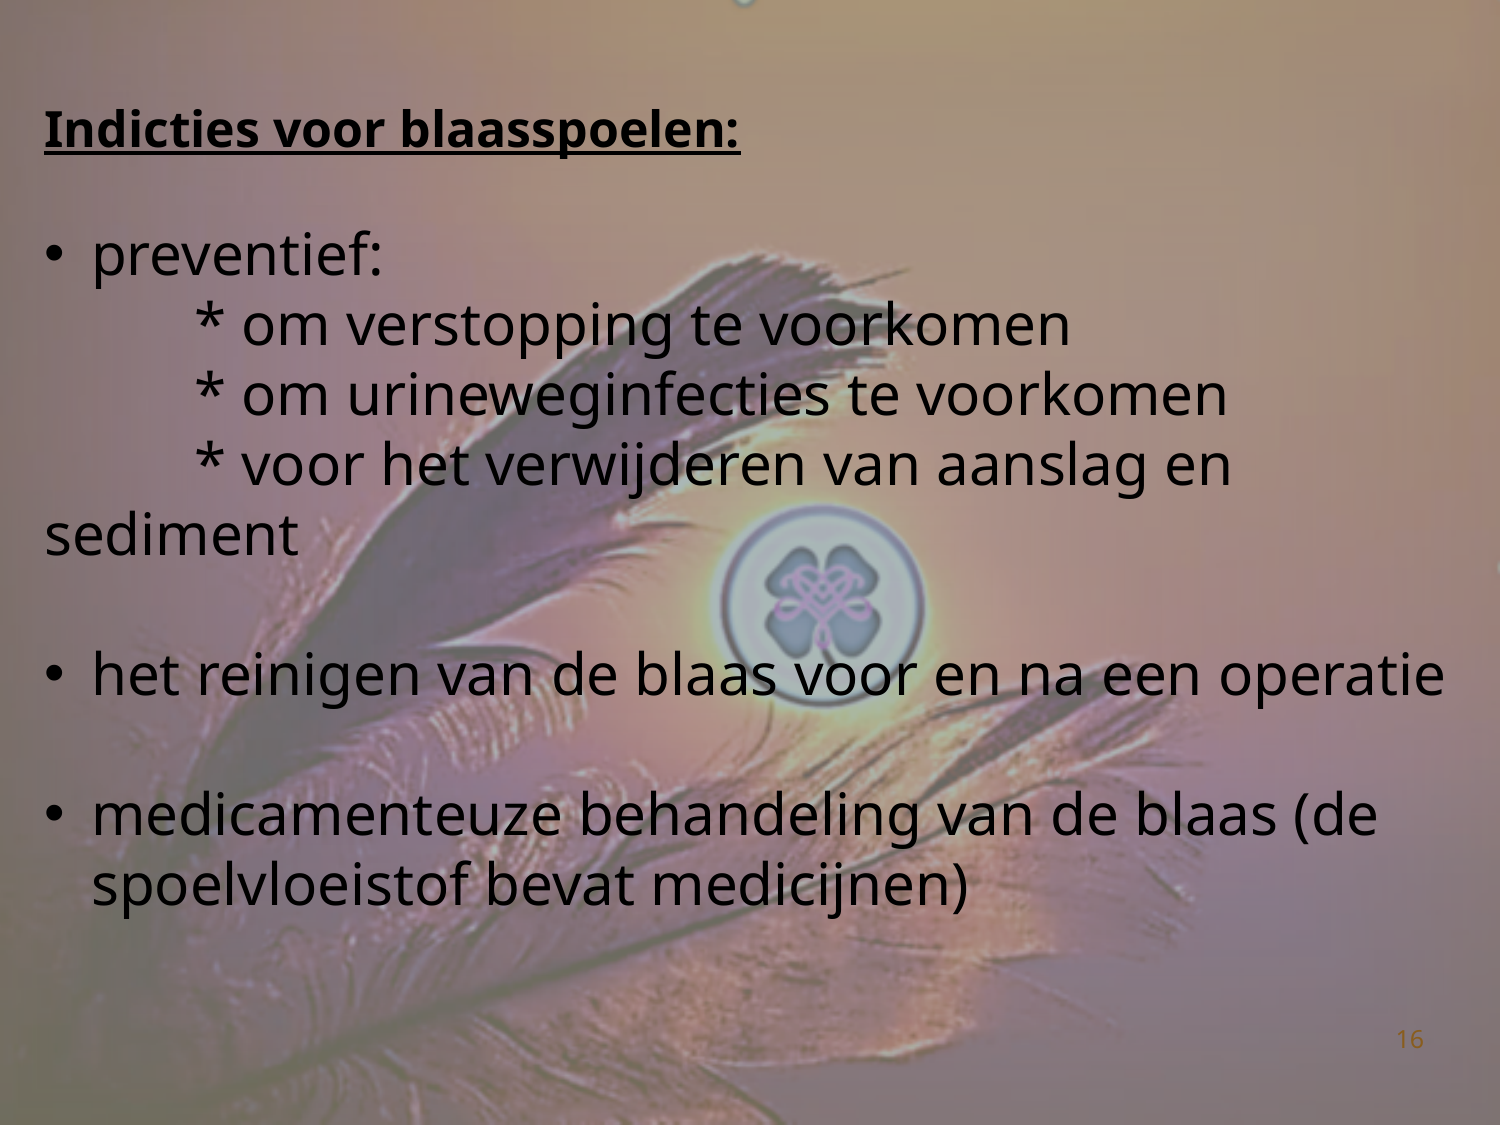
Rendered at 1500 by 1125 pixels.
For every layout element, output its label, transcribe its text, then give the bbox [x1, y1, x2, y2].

text_box Indicties voor blaasspoelen: preventief: * om verstopping te voorkomen * om urineweginfecties te voorkomen * voor het verwijderen van aanslag en sediment het reinigen van de blaas voor en na een operatie medicamenteuze behandeling van de blaas (de spoelvloeistof bevat medicijnen) [29, 89, 1471, 1015]
slide_number 16 [1089, 1010, 1440, 1071]
